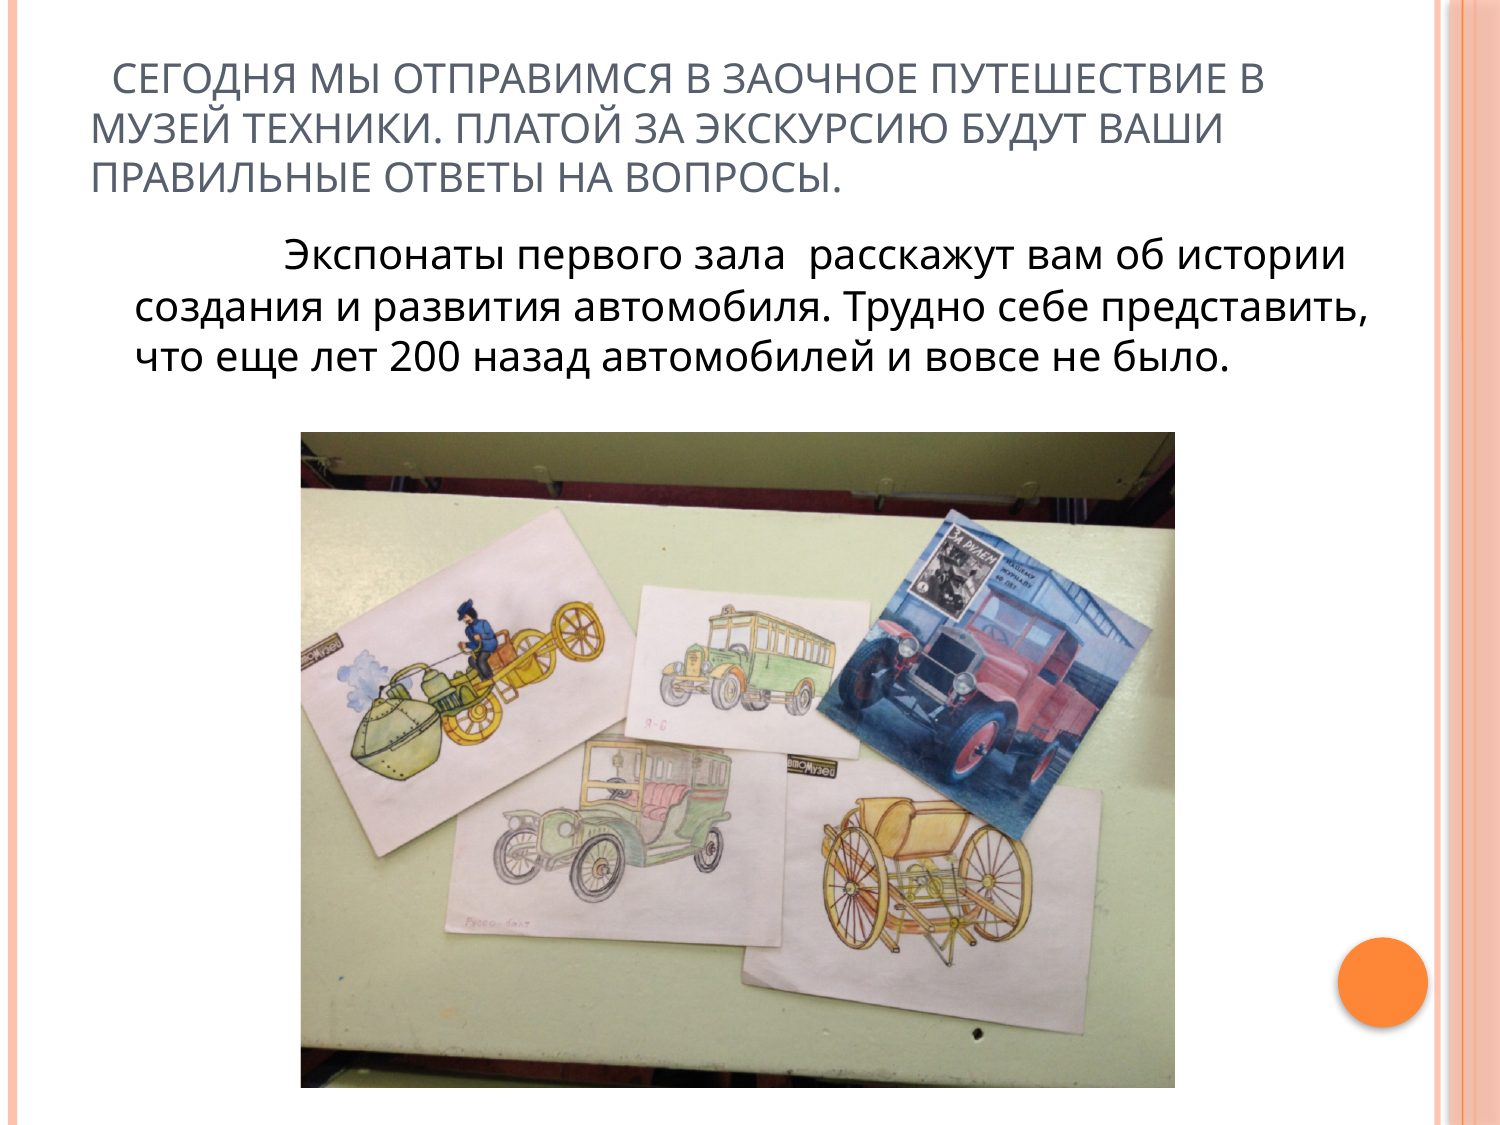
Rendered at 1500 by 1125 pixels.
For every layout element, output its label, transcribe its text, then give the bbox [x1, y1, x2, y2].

title Сегодня мы отправимся в заочное путешествие в музей техники. Платой за экскурсию будут ваши правильные ответы на вопросы. [75, 45, 1425, 212]
list Экспонаты первого зала расскажут вам об истории создания и развития автомобиля. Трудно себе представить, что еще лет 200 назад автомобилей и вовсе не было. [75, 212, 1425, 1005]
picture [302, 321, 1174, 1125]
